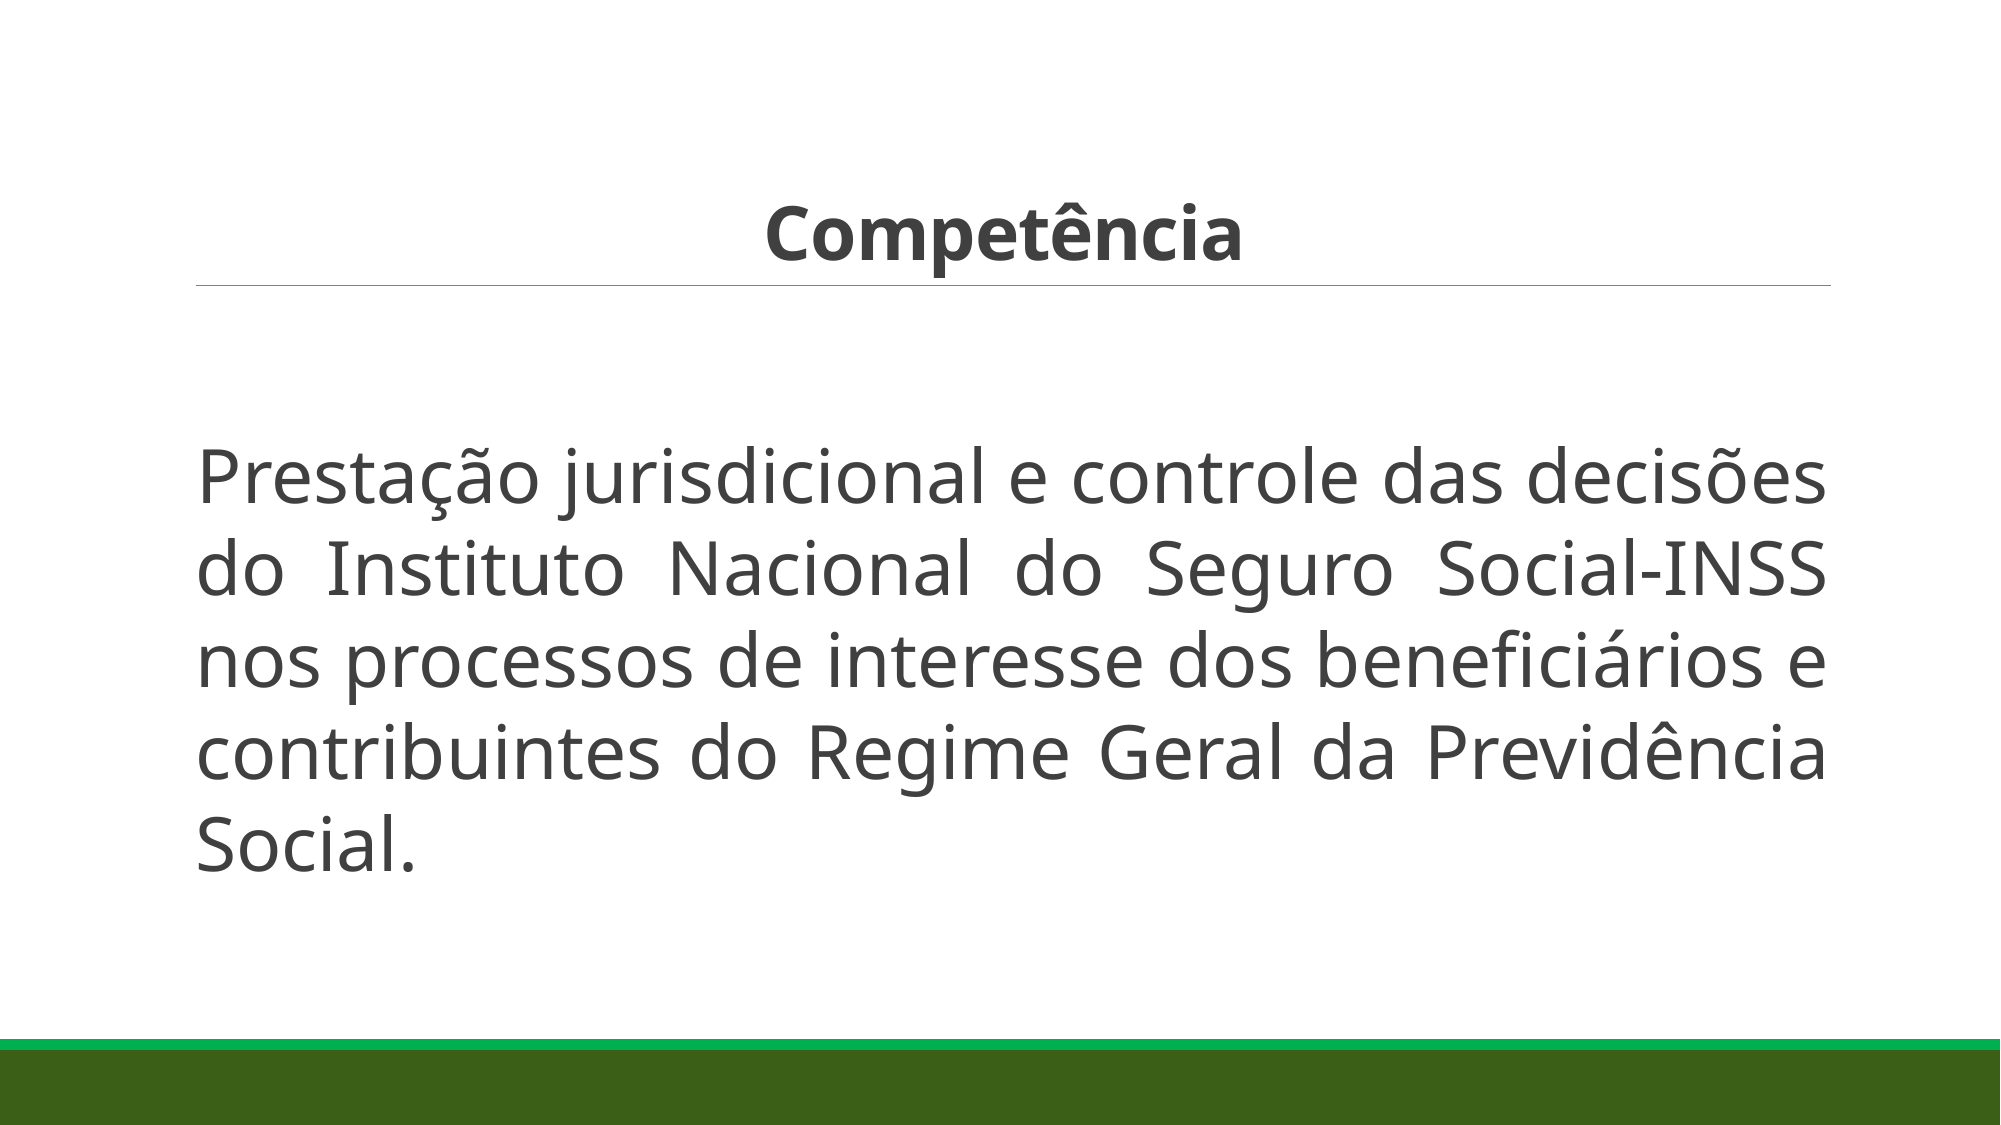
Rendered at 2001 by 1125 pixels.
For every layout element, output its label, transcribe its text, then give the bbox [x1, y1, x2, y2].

title Competência [180, 47, 1830, 285]
list Prestação jurisdicional e controle das decisões do Instituto Nacional do Seguro Social-INSS nos processos de interesse dos beneficiários e contribuintes do Regime Geral da Previdência Social. [180, 302, 1830, 963]
